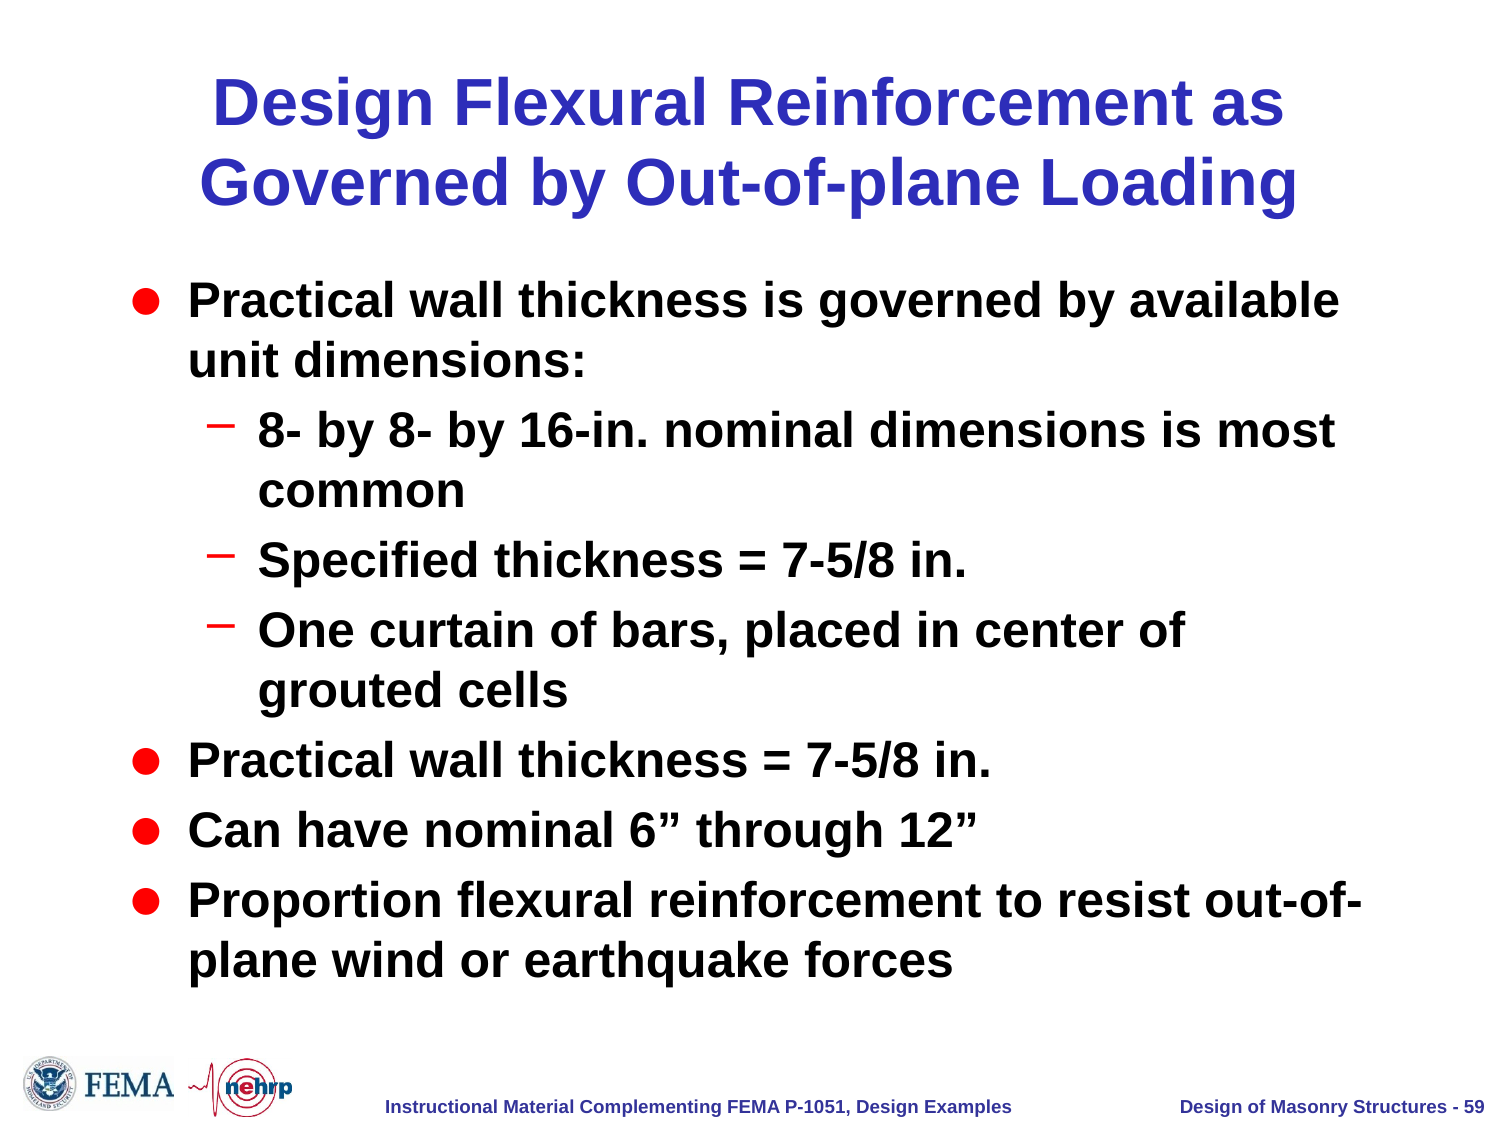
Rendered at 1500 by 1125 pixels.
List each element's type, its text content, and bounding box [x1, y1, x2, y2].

title Design Flexural Reinforcement as Governed by Out-of-plane Loading [75, 45, 1425, 233]
footer Instructional Material Complementing FEMA P-1051, Design Examples [337, 1087, 1042, 1125]
slide_number Design of Masonry Structures - 59 [1042, 1077, 1500, 1125]
picture [23, 1056, 174, 1111]
list Practical wall thickness is governed by available unit dimensions: 8- by 8- by 16-in. nominal dimensions is most common Specified thickness = 7-5/8 in. One curtain of bars, placed in center of grouted cells Practical wall thickness = 7-5/8 in. Can have nominal 6” through 12” Proportion flexural reinforcement to resist out-of- plane wind or earthquake forces [112, 260, 1387, 1008]
picture [188, 1058, 292, 1117]
